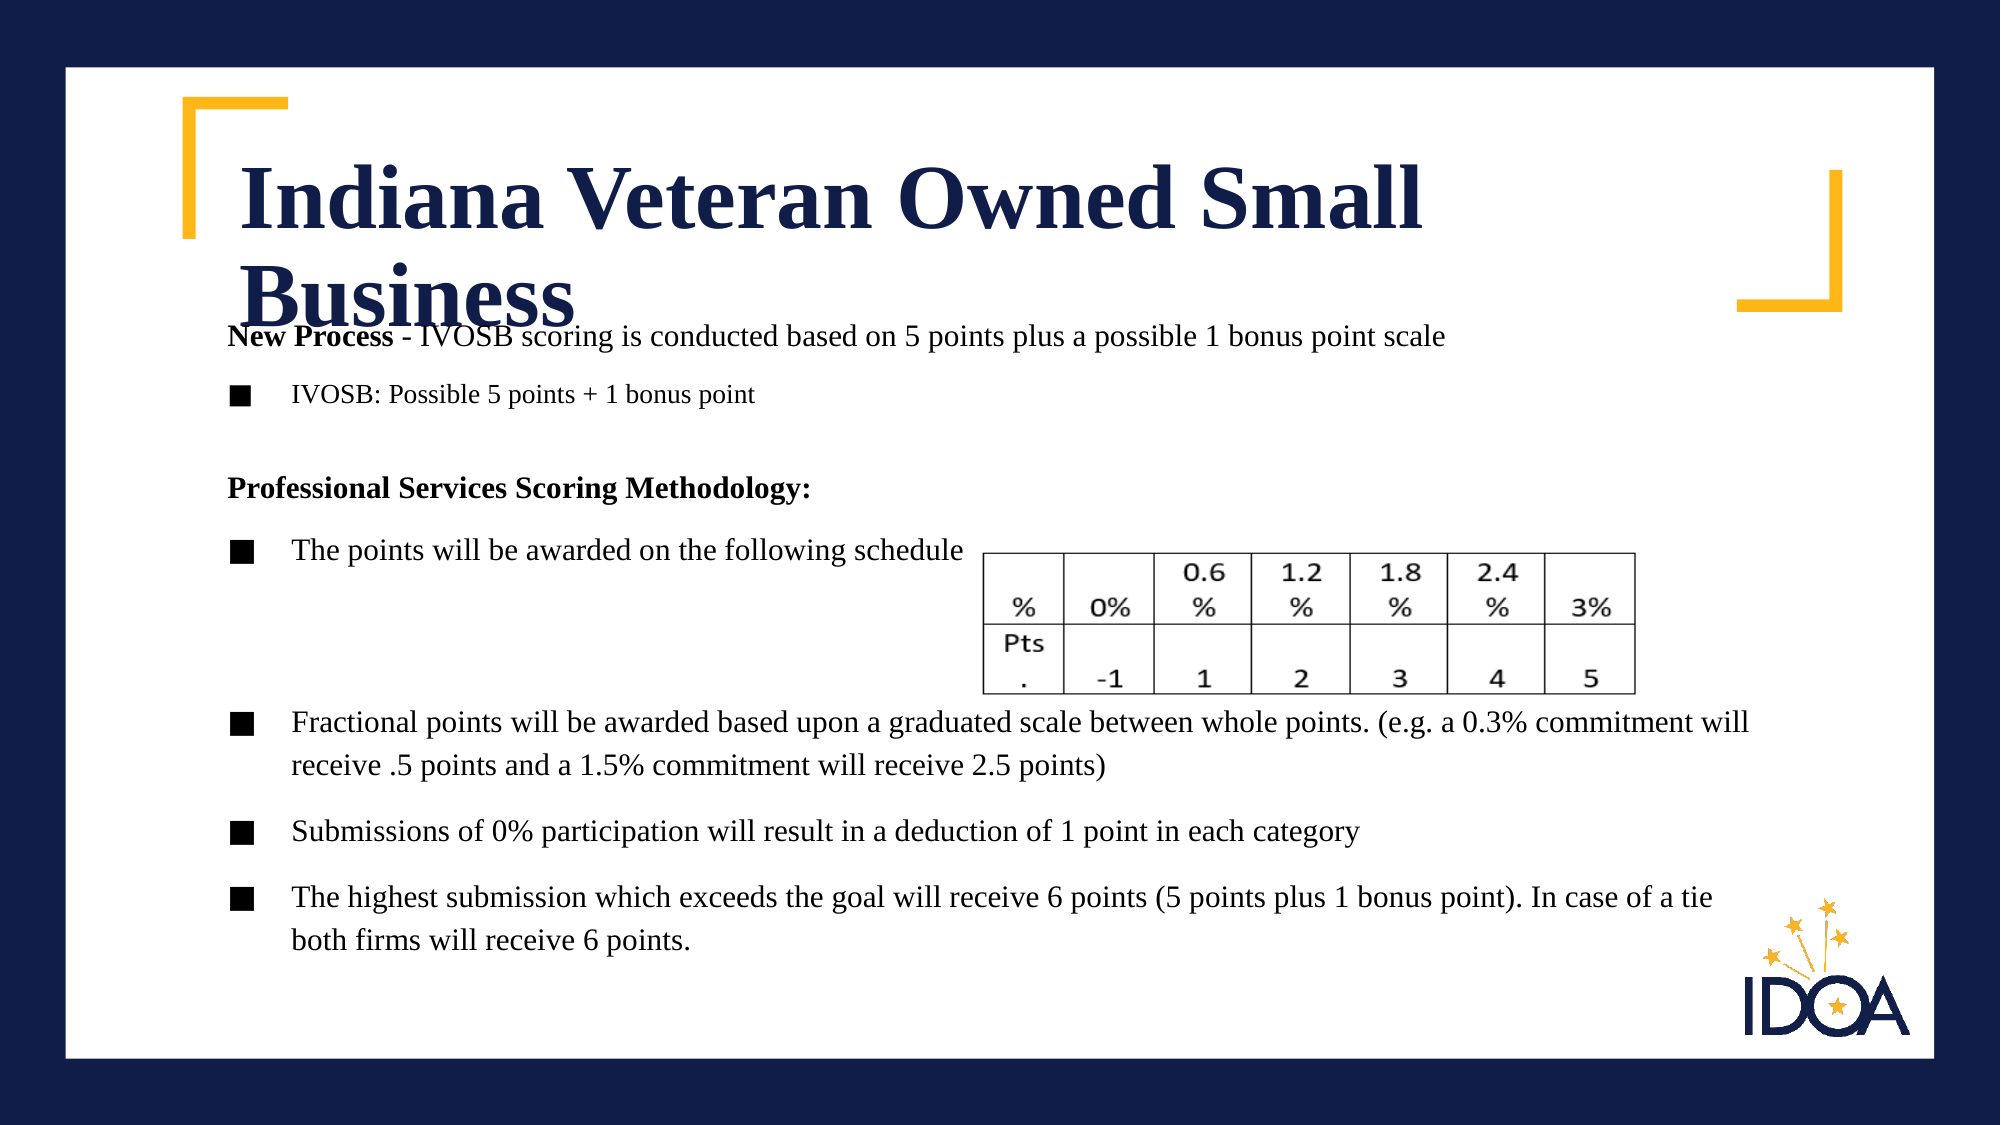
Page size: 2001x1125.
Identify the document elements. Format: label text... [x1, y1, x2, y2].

picture [965, 541, 1650, 704]
picture [1702, 857, 1959, 1114]
text_box New Process - IVOSB scoring is conducted based on 5 points plus a possible 1 bonus point scale IVOSB: Possible 5 points + 1 bonus point Professional Services Scoring Methodology: The points will be awarded on the following schedule: Fractional points will be awarded based upon a graduated scale between whole points. (e.g. a 0.3% commitment will receive .5 points and a 1.5% commitment will receive 2.5 points) Submissions of 0% participation will result in a deduction of 1 point in each category The highest submission which exceeds the goal will receive 6 points (5 points plus 1 bonus point). In case of a tie both firms will receive 6 points. [212, 297, 1788, 964]
title Indiana Veteran Owned Small Business [225, 142, 1800, 279]
